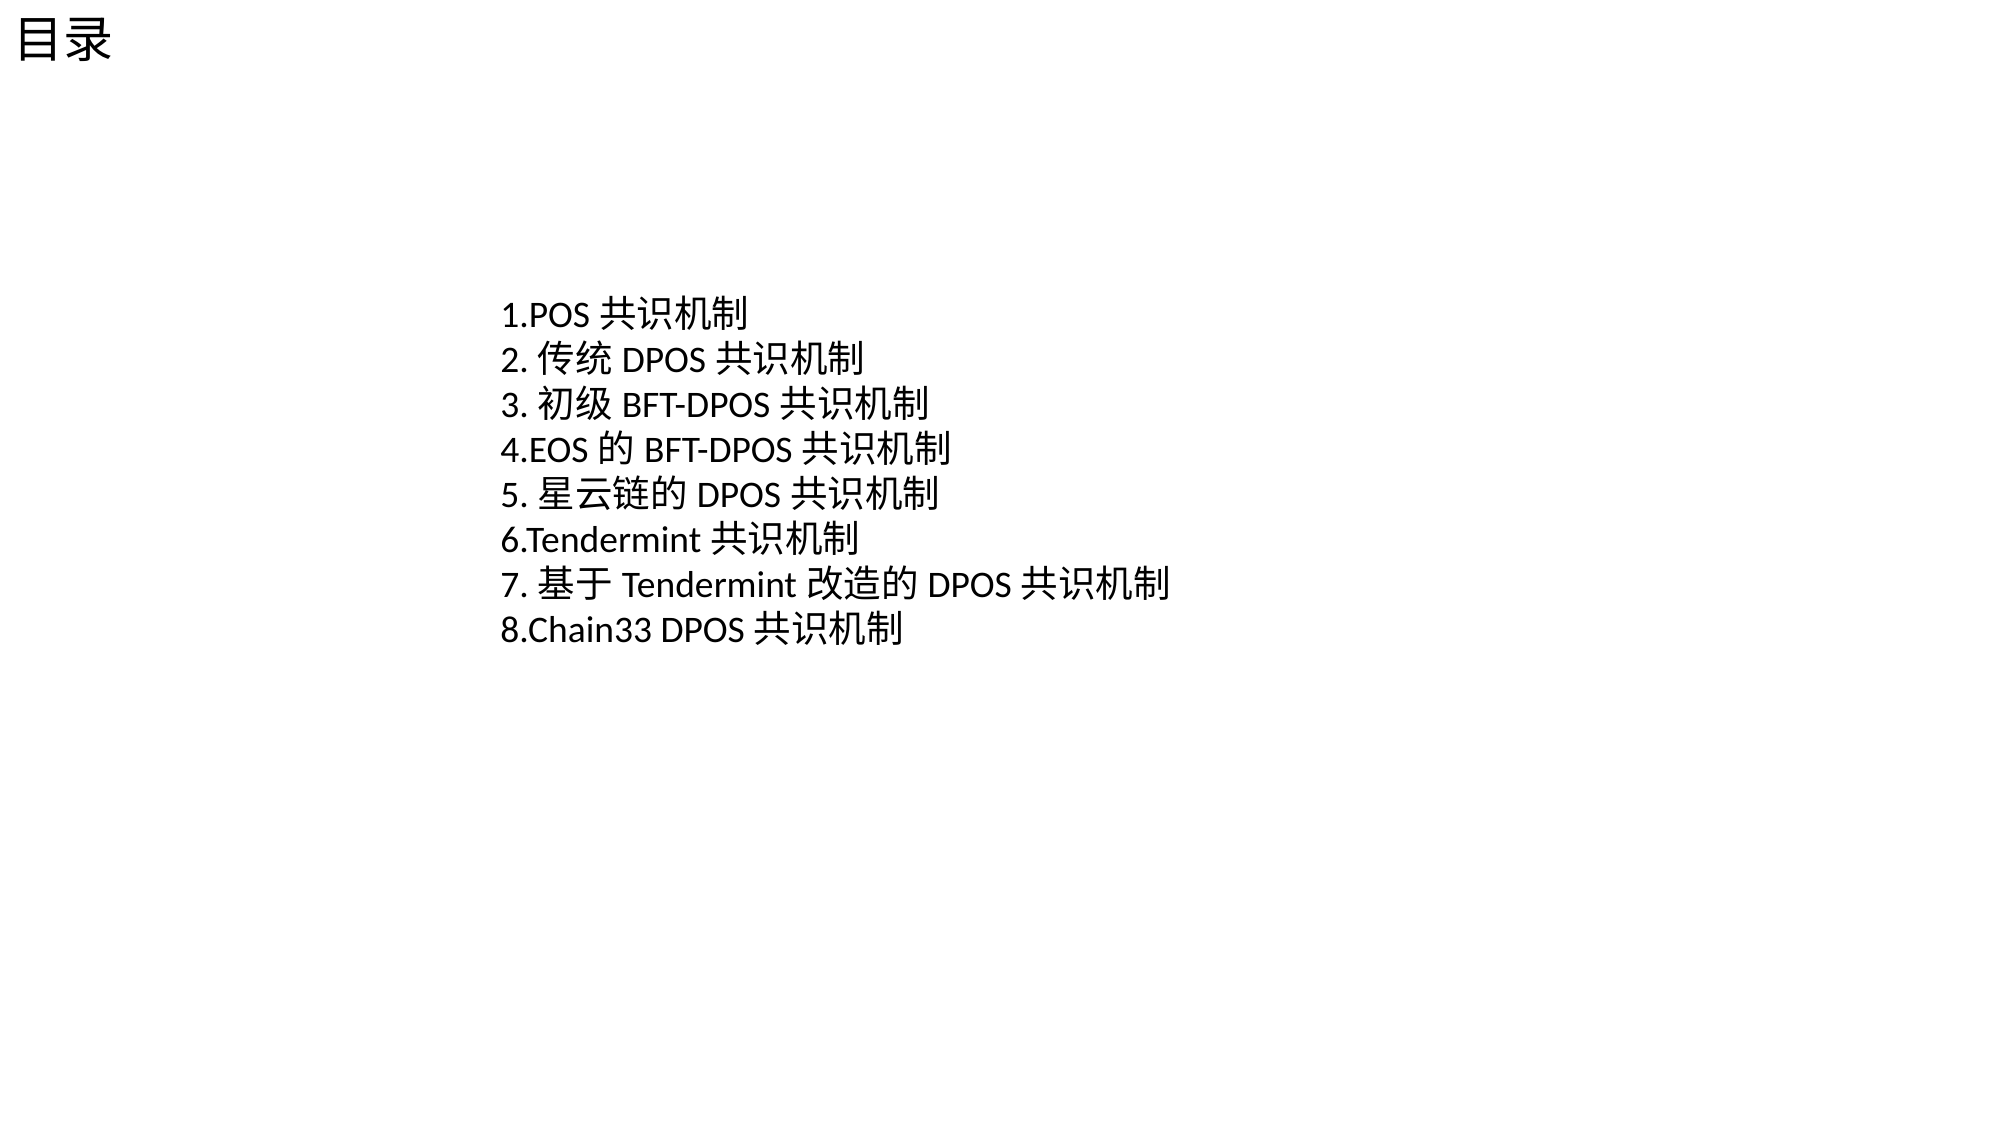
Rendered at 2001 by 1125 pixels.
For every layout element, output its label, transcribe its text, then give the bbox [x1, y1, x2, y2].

text_box 目录 [0, 0, 129, 75]
text_box 1.POS共识机制 2.传统DPOS共识机制 3.初级BFT-DPOS共识机制 4.EOS的BFT-DPOS共识机制 5.星云链的DPOS共识机制 6.Tendermint共识机制 7.基于Tendermint改造的DPOS共识机制 8.Chain33 DPOS共识机制 [485, 282, 1186, 658]
